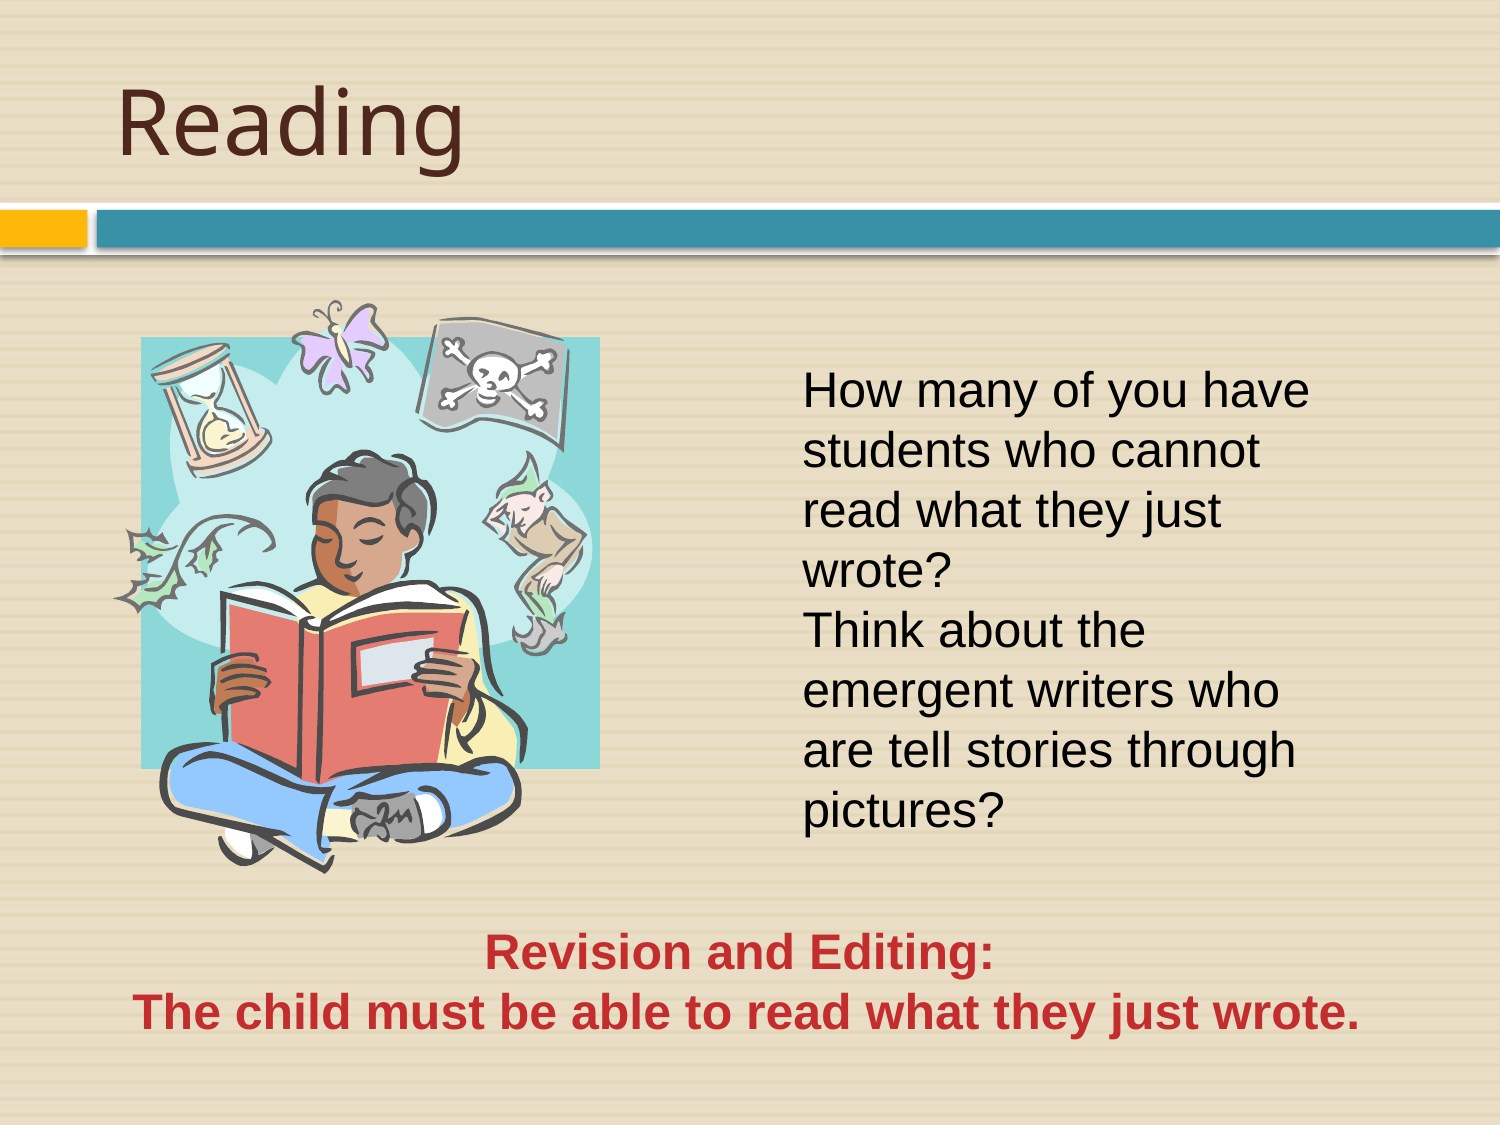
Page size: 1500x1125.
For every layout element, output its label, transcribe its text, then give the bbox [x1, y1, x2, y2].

text_box Revision and Editing: The child must be able to read what they just wrote. [117, 912, 1377, 1048]
picture [112, 299, 601, 875]
text_box How many of you have students who cannot read what they just wrote? Think about the emergent writers who are tell stories through pictures? [787, 349, 1338, 845]
title Reading [99, 37, 1438, 201]
